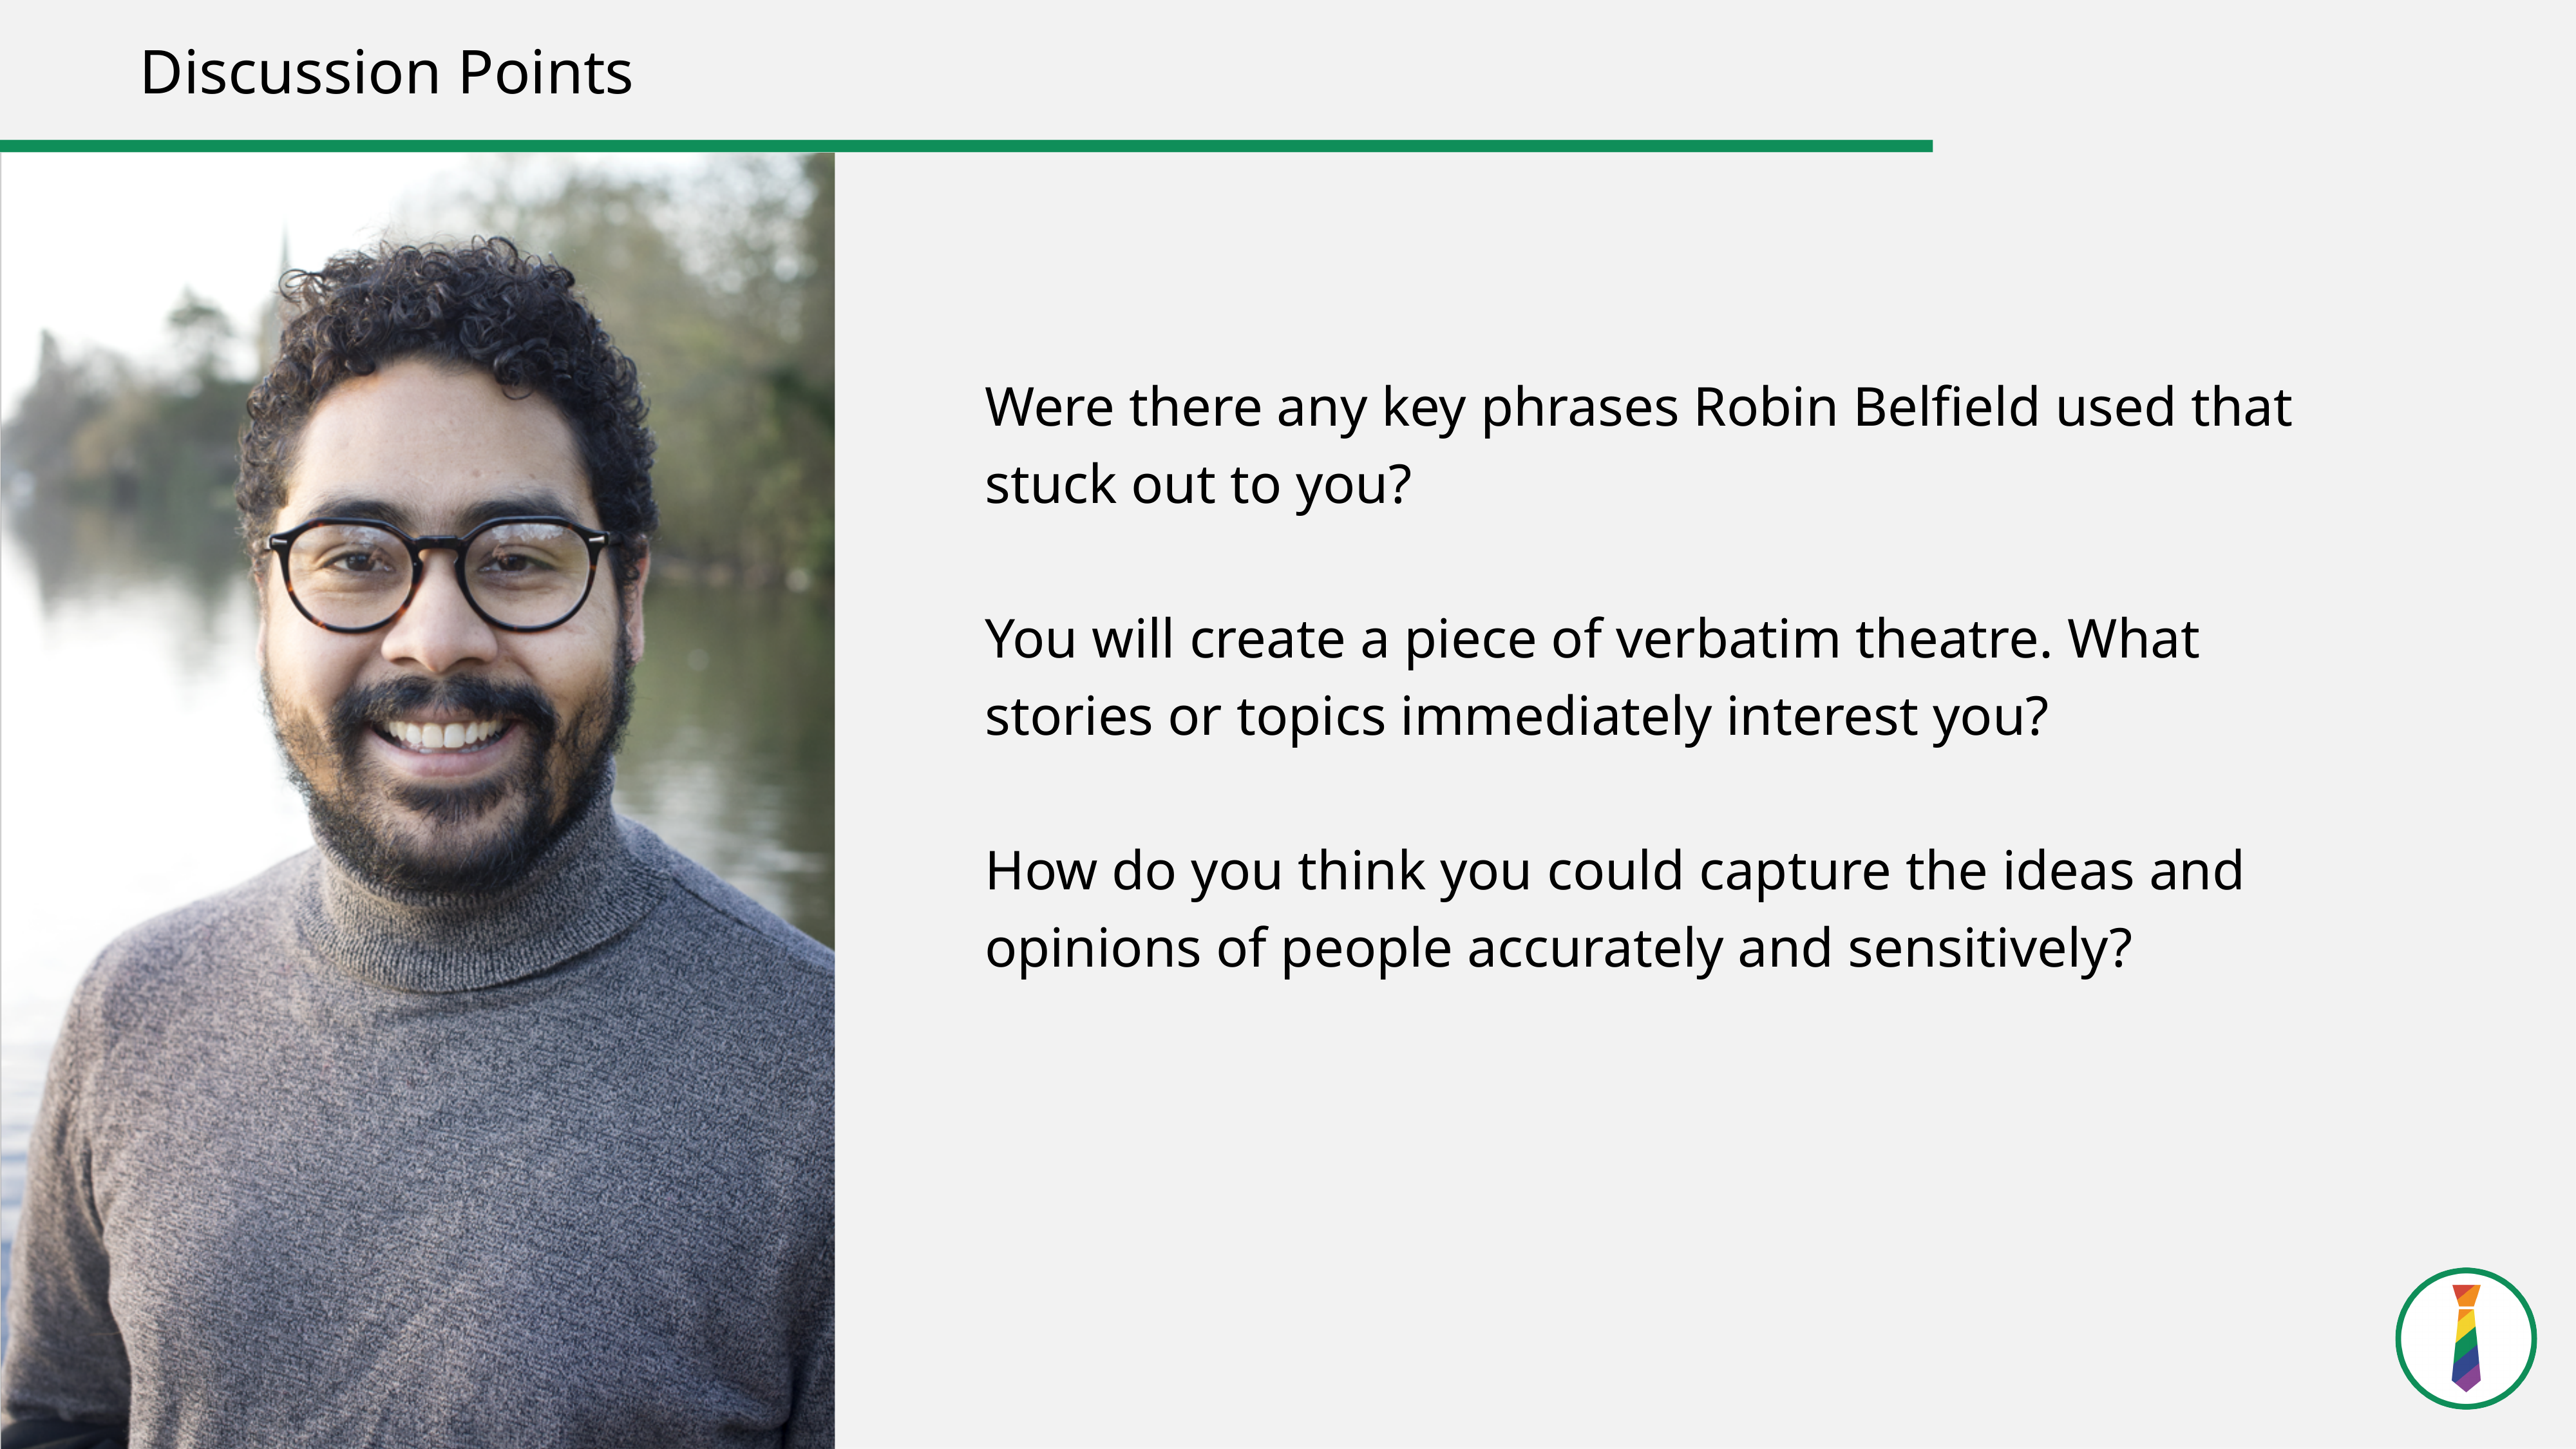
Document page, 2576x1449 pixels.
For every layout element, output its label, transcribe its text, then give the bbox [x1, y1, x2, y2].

text_box Were there any key phrases Robin Belfield used that stuck out to you? You will create a piece of verbatim theatre. What stories or topics immediately interest you? How do you think you could capture the ideas and opinions of people accurately and sensitively? [979, 354, 2355, 1095]
text_box Discussion Points [135, 28, 1388, 132]
picture [0, 0, 2576, 1449]
